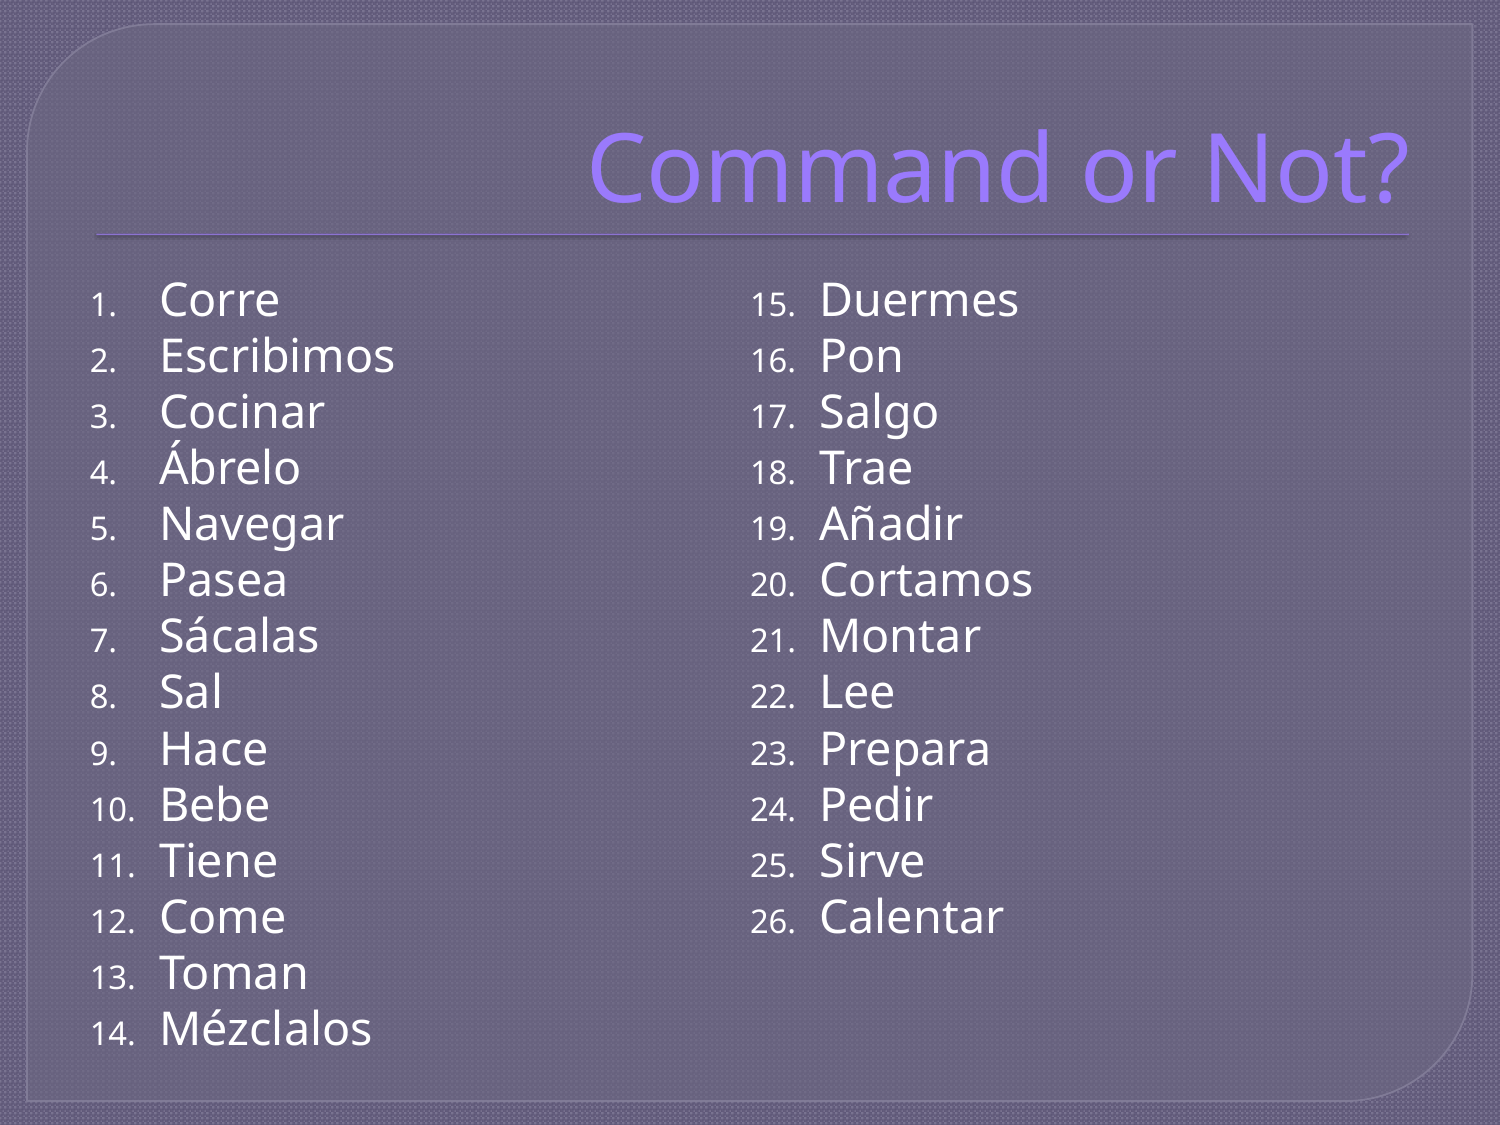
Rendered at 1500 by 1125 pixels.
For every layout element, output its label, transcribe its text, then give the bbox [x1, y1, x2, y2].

list Corre Escribimos Cocinar Ábrelo Navegar Pasea Sácalas Sal Hace Bebe Tiene Come Toman Mézclalos Duermes Pon Salgo Trae Añadir Cortamos Montar Lee Prepara Pedir Sirve Calentar [75, 262, 1425, 1063]
title Command or Not? [75, 41, 1425, 230]
